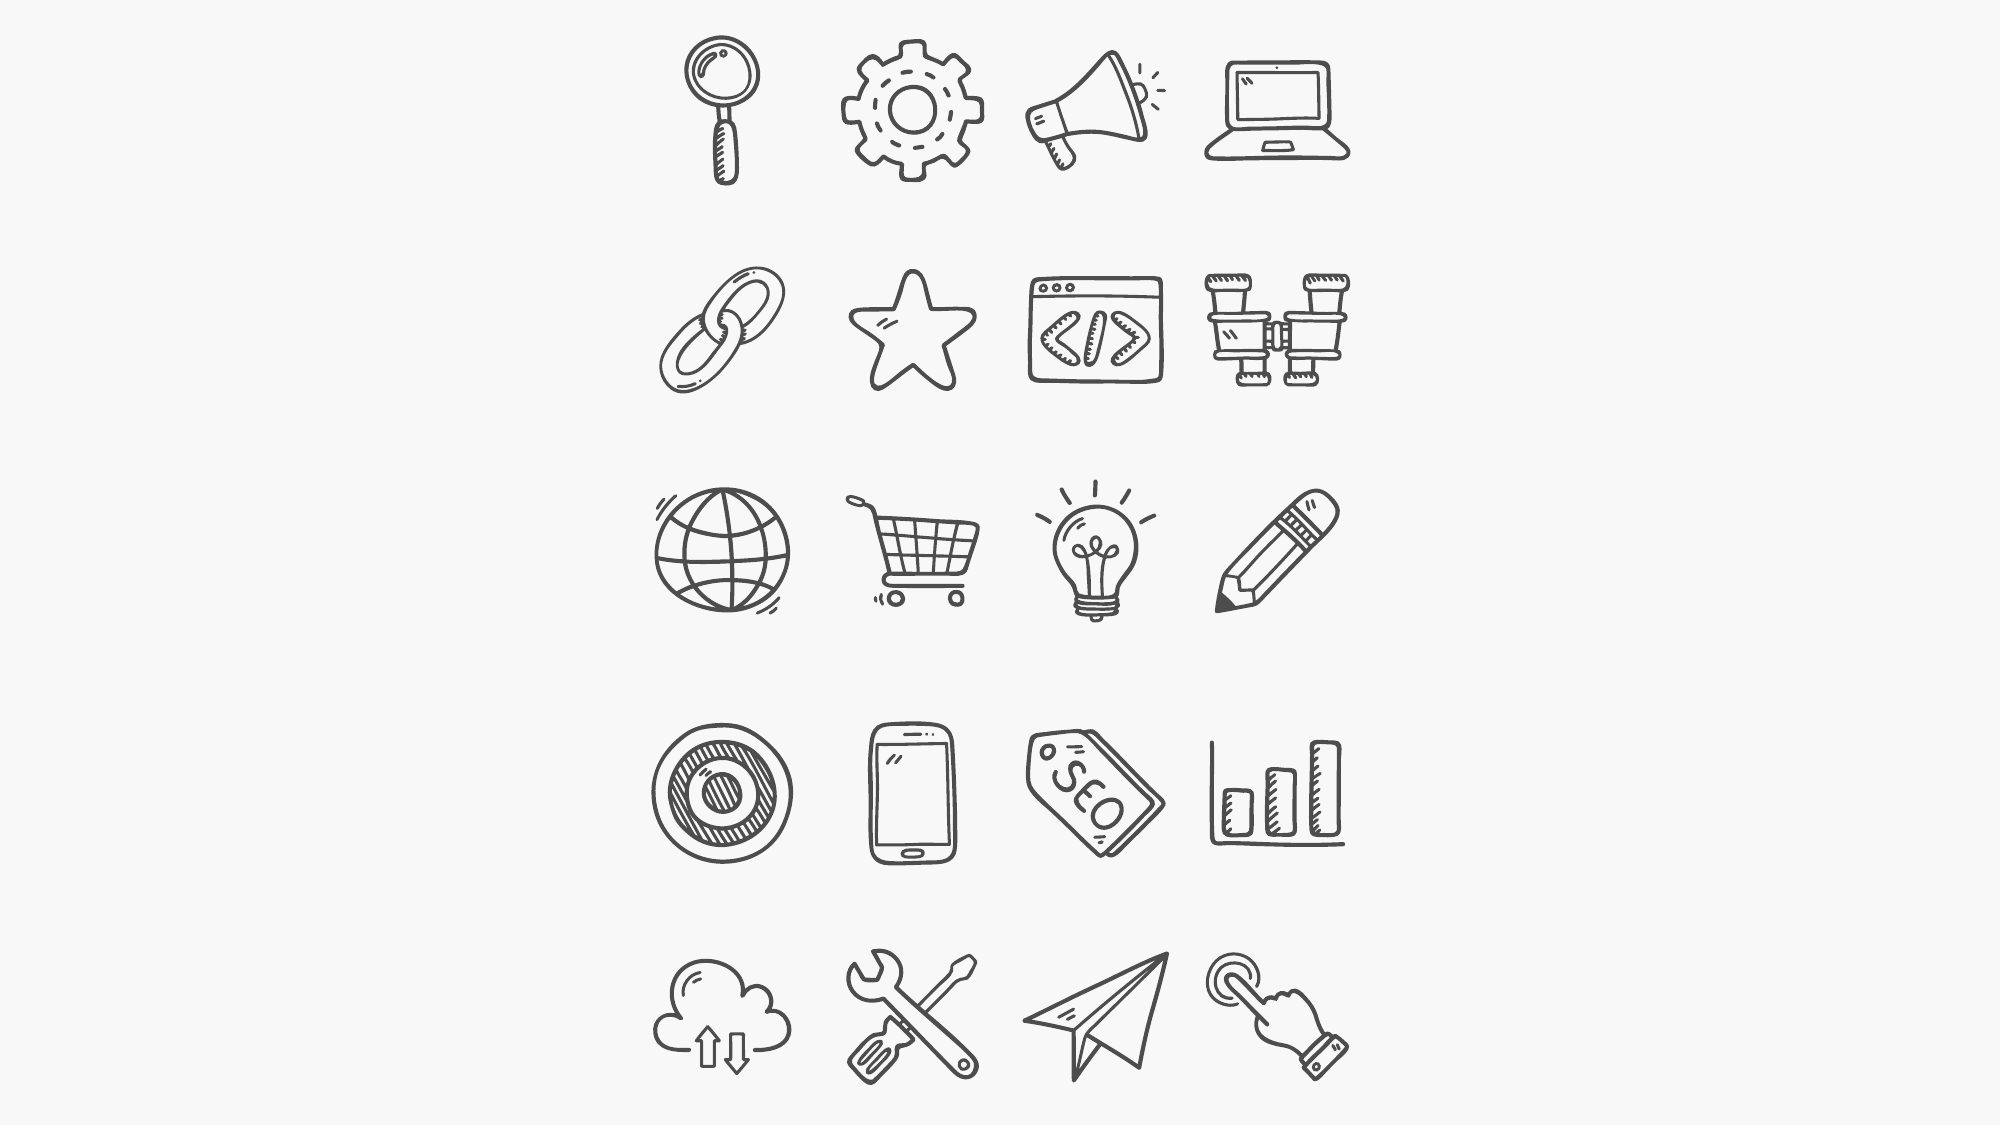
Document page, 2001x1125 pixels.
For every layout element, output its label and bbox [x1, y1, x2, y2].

picture [624, 0, 1375, 1125]
